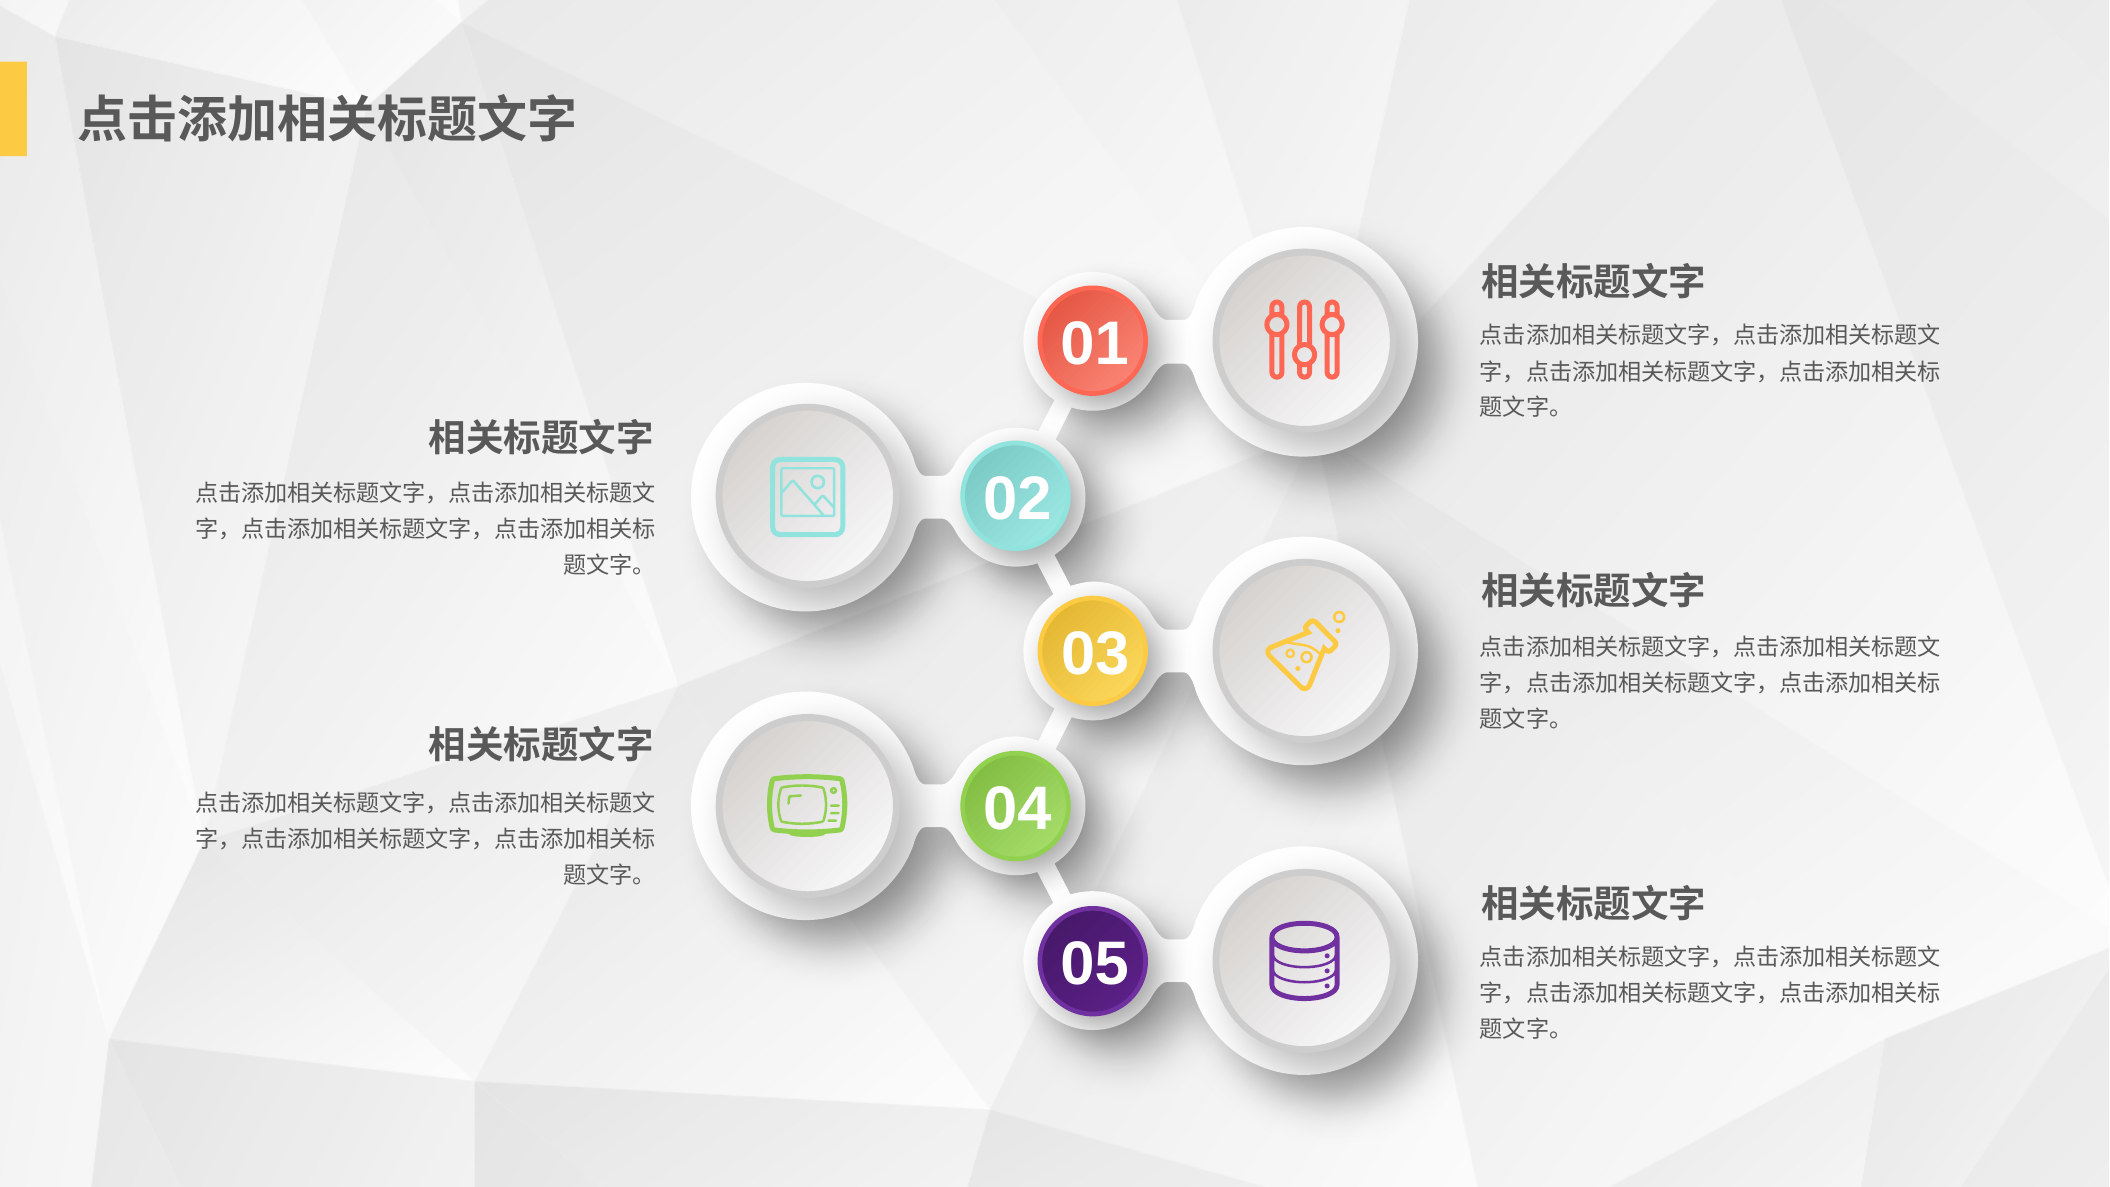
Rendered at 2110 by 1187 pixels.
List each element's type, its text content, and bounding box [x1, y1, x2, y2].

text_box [169, 700, 671, 897]
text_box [1465, 546, 1964, 741]
text_box [0, 61, 28, 157]
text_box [1465, 859, 1964, 1051]
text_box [690, 227, 1419, 1075]
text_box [1465, 237, 1964, 430]
text_box 点击添加相关标题文字 [62, 61, 593, 155]
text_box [169, 393, 671, 587]
picture [0, 0, 2110, 1187]
